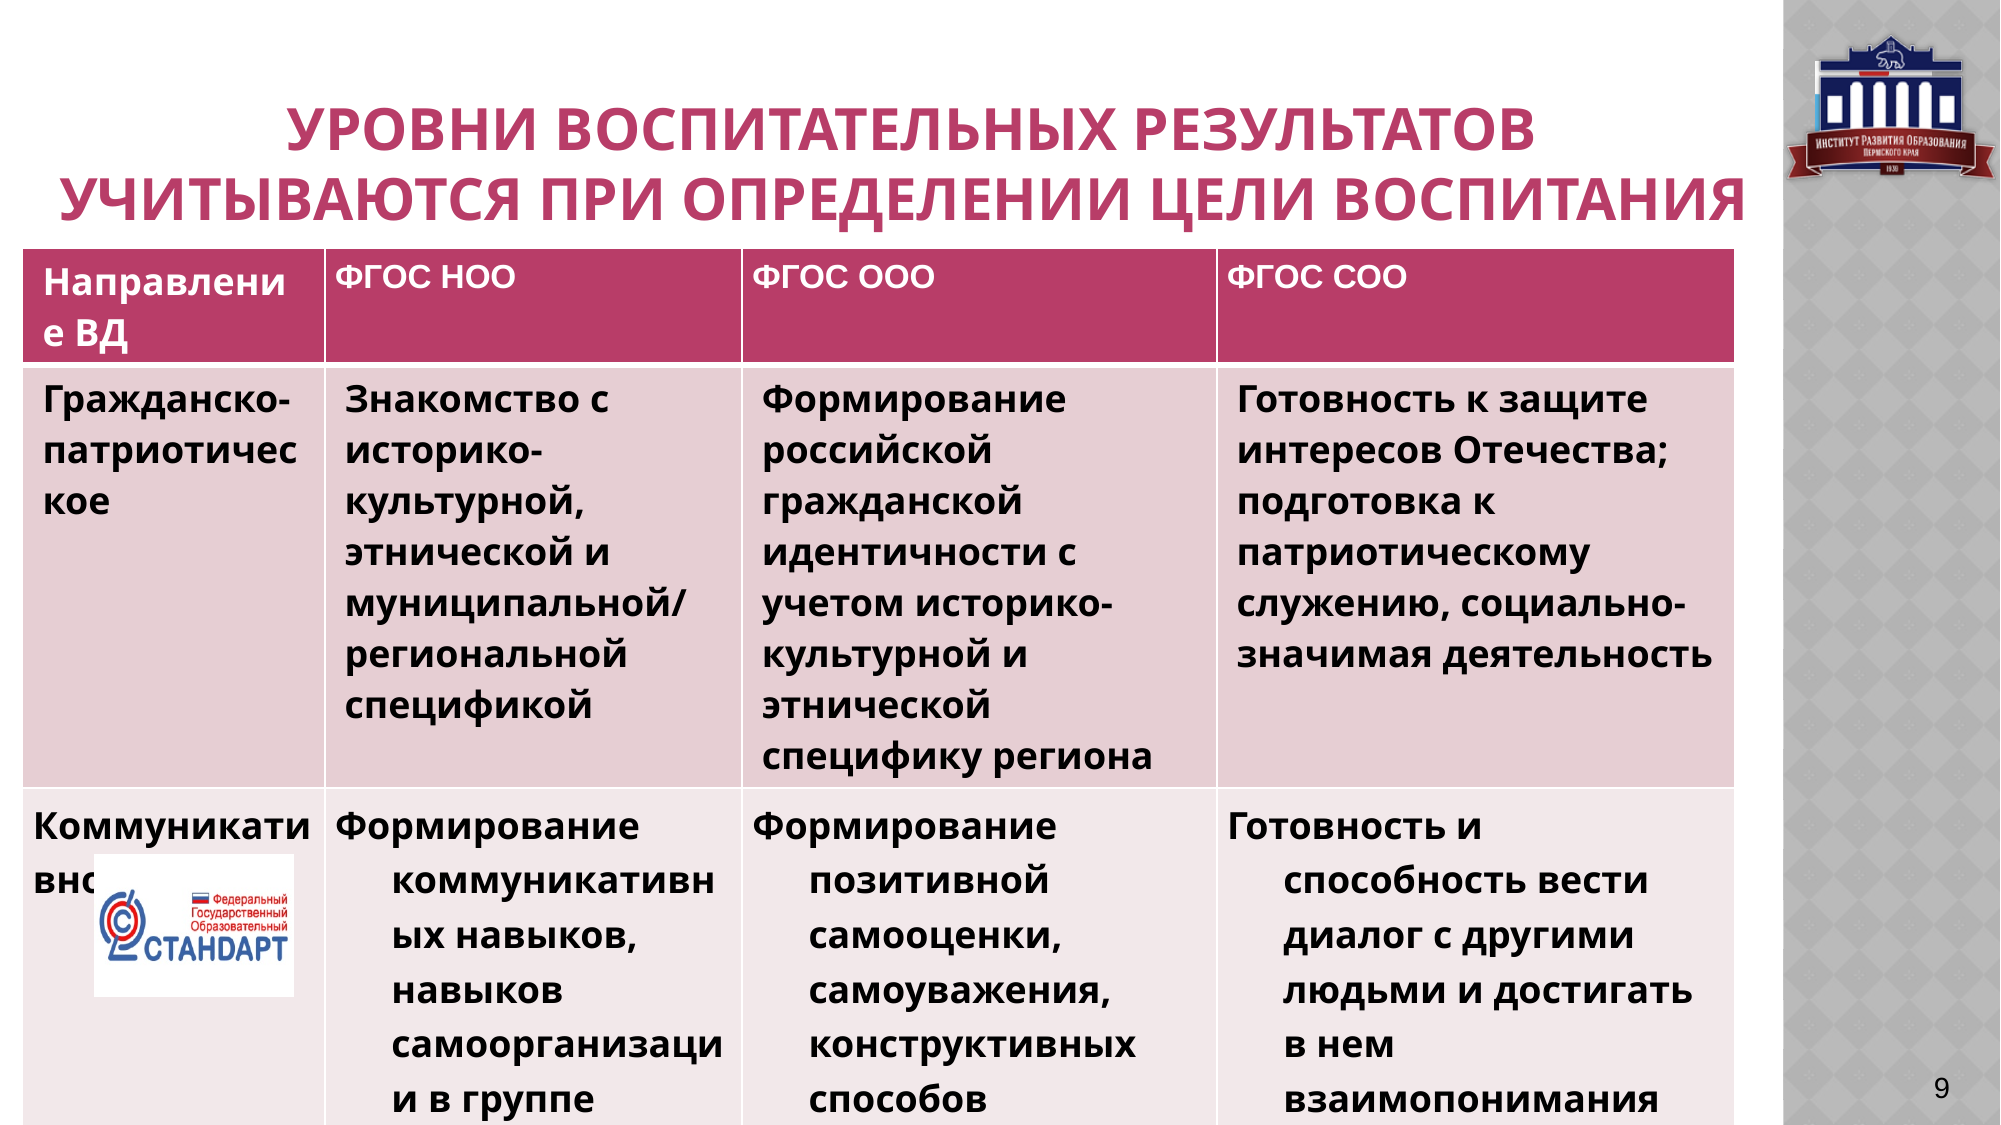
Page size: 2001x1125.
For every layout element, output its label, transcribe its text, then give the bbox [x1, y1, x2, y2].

picture [1782, 29, 2000, 185]
table_cell Знакомство с историко-культурной, этнической и муниципальной/ региональной спецификой [326, 368, 741, 787]
table_header ФГОС НОО [326, 249, 741, 362]
table_cell Гражданско-патриотическое [23, 368, 324, 787]
table_cell Формирование позитивной самооценки, самоуважения, конструктивных способов выражения Я [743, 789, 1216, 1125]
table_cell Формирование российской гражданской идентичности с учетом историко-культурной и этнической специфику региона [743, 368, 1216, 787]
picture [93, 854, 294, 997]
table_cell Формирование коммуникативных навыков, навыков самоорганизации в группе [326, 789, 741, 1125]
table_header ФГОС СОО [1218, 249, 1734, 362]
table_header ФГОС ООО [743, 249, 1216, 362]
table_header Направление ВД [23, 249, 324, 362]
table_cell Готовность и способность вести диалог с другими людьми и достигать в нем взаимопонимания [1218, 789, 1734, 1125]
table_cell Готовность к защите интересов Отечества; подготовка к патриотическому служению, социально-значимая деятельность [1218, 368, 1734, 787]
title Уровни воспитательных результатов учитываются при определении цели воспитания [40, 45, 1783, 233]
table_cell Коммуникативное [23, 789, 324, 1125]
